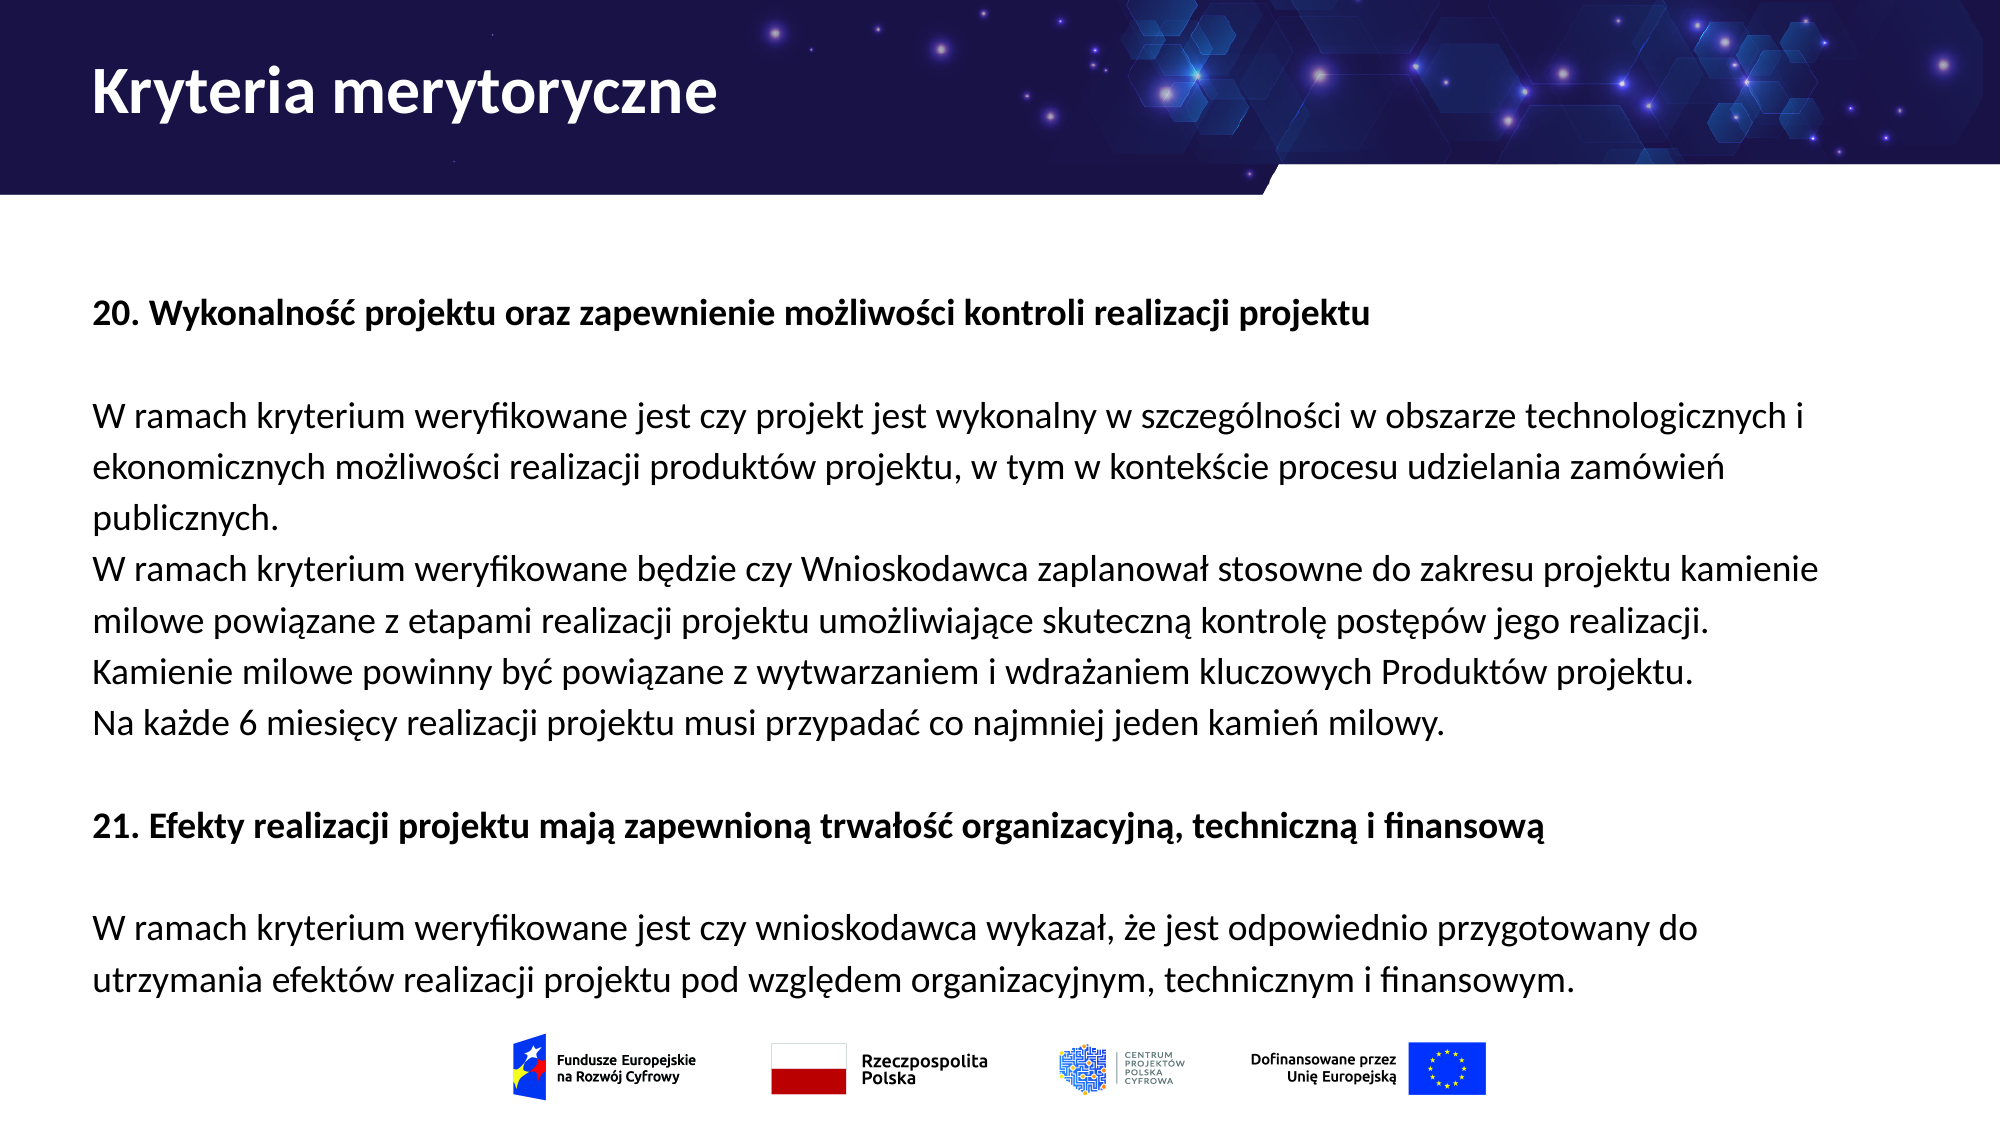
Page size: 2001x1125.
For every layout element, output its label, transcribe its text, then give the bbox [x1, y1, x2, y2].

picture [0, 0, 2000, 195]
picture [491, 1015, 1509, 1122]
title Kryteria merytoryczne [77, 46, 1863, 136]
list 20. Wykonalność projektu oraz zapewnienie możliwości kontroli realizacji projektu W ramach kryterium weryfikowane jest czy projekt jest wykonalny w szczególności w obszarze technologicznych i ekonomicznych możliwości realizacji produktów projektu, w tym w kontekście procesu udzielania zamówień publicznych. W ramach kryterium weryfikowane będzie czy Wnioskodawca zaplanował stosowne do zakresu projektu kamienie milowe powiązane z etapami realizacji projektu umożliwiające skuteczną kontrolę postępów jego realizacji. Kamienie milowe powinny być powiązane z wytwarzaniem i wdrażaniem kluczowych Produktów projektu. Na każde 6 miesięcy realizacji projektu musi przypadać co najmniej jeden kamień milowy. 21. Efekty realizacji projektu mają zapewnioną trwałość organizacyjną, techniczną i finansową W ramach kryterium weryfikowane jest czy wnioskodawca wykazał, że jest odpowiednio przygotowany do utrzymania efektów realizacji projektu pod względem organizacyjnym, technicznym i finansowym. [77, 229, 1863, 1015]
